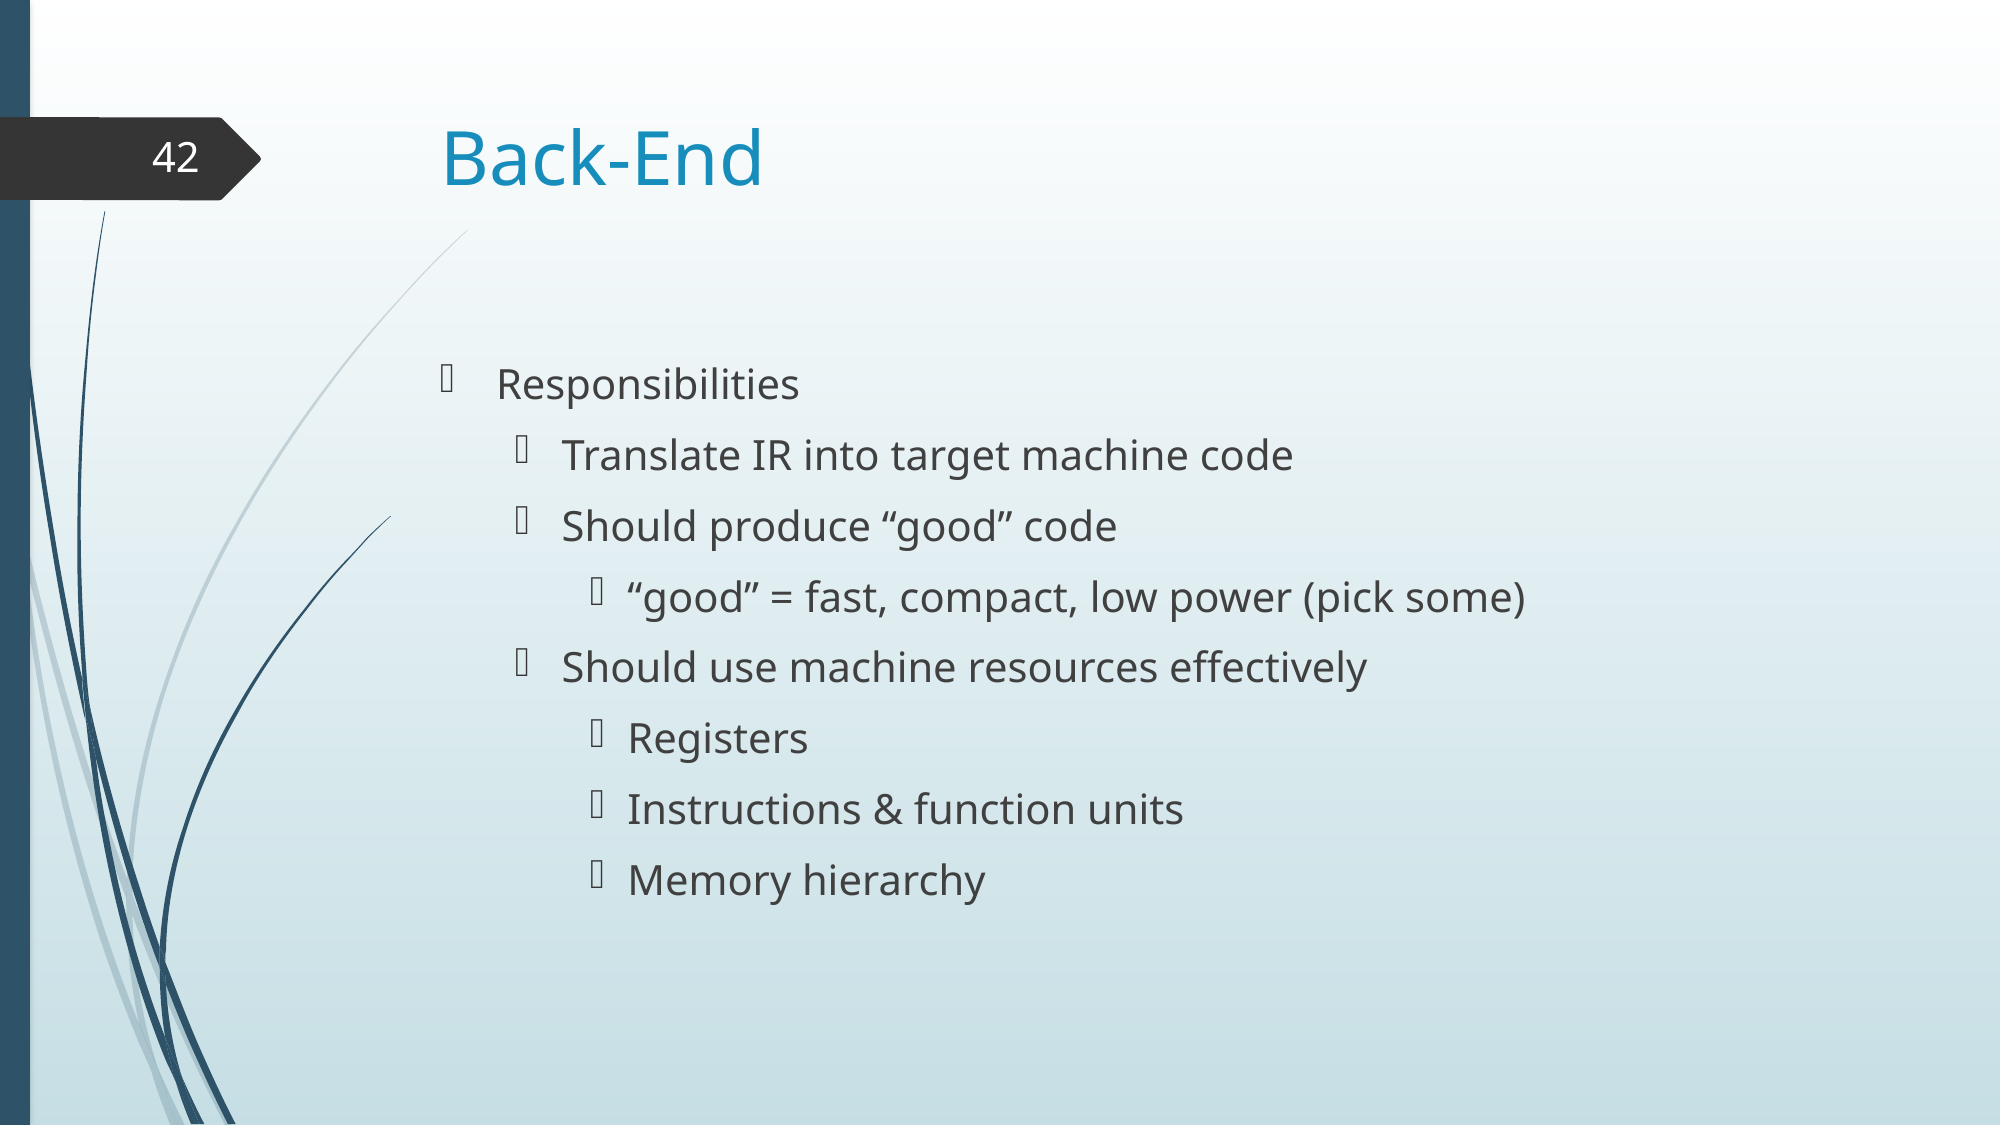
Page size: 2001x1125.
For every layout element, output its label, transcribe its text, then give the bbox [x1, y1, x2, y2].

slide_number 42 [87, 129, 216, 190]
list Responsibilities Translate IR into target machine code Should produce “good” code “good” = fast, compact, low power (pick some) Should use machine resources effectively Registers Instructions & function units Memory hierarchy [424, 350, 1888, 988]
title Back-End [425, 102, 1888, 313]
